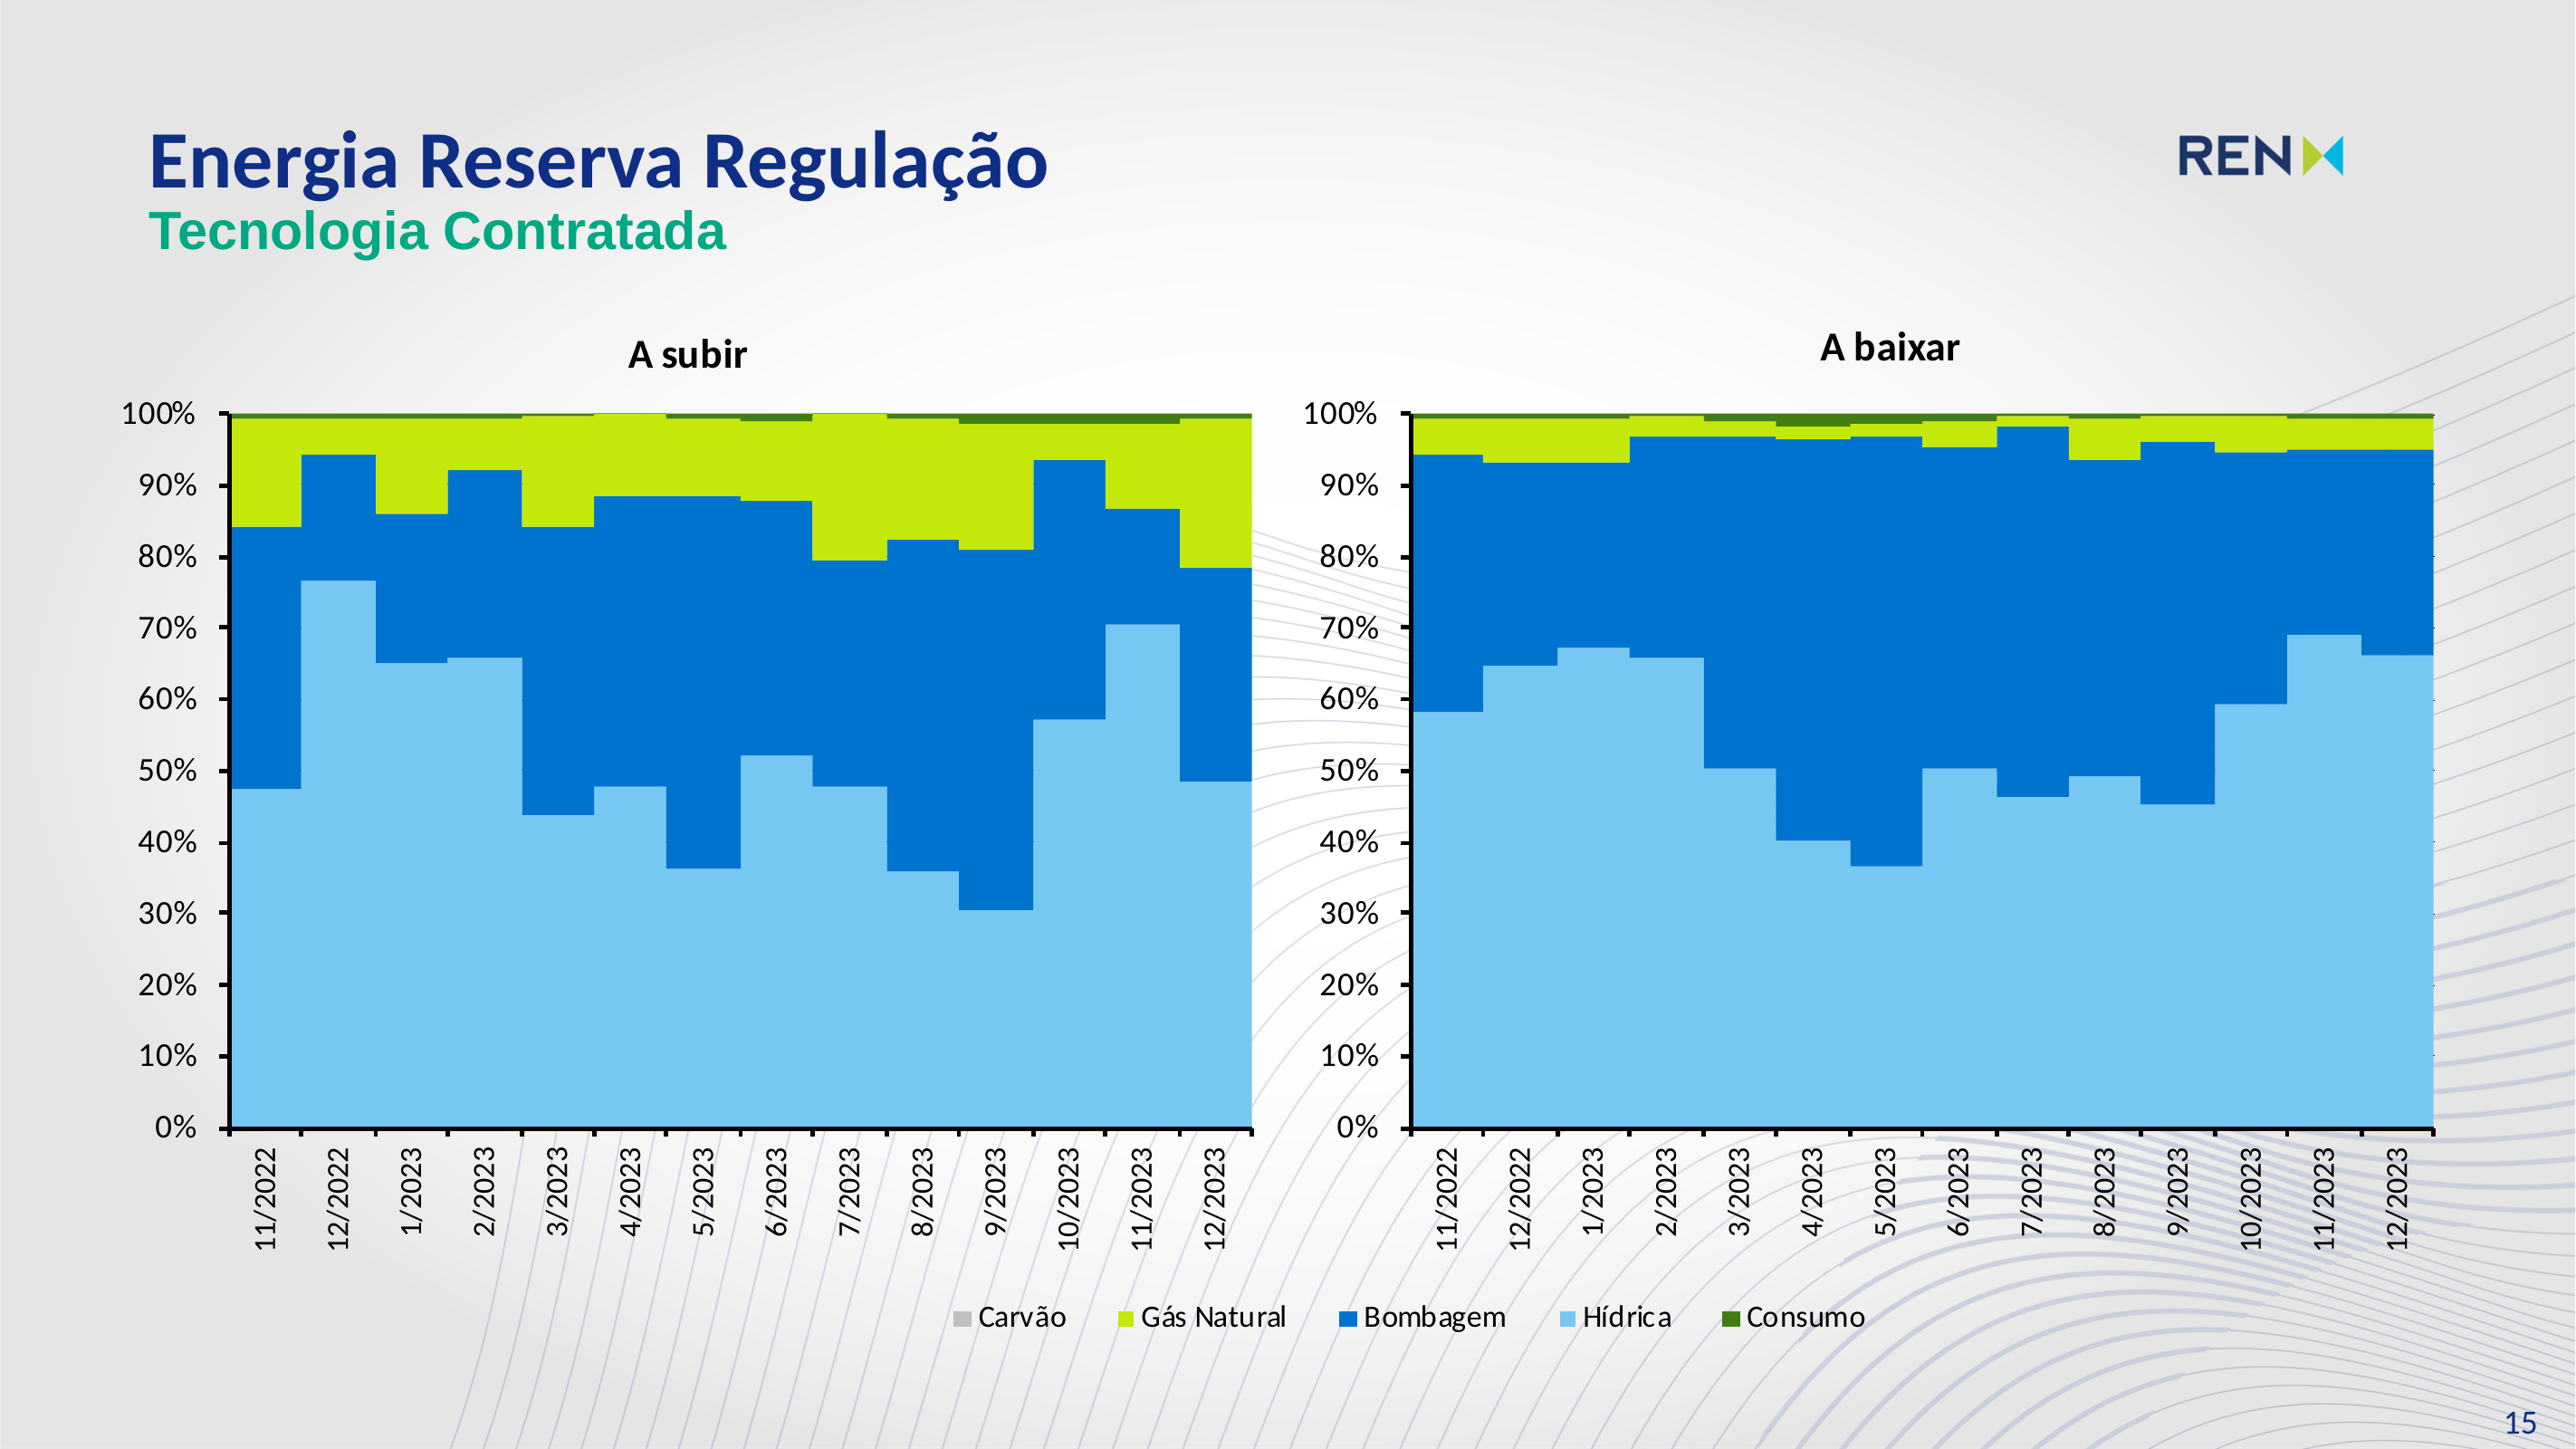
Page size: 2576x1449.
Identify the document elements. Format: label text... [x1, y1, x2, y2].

text_box 15 [2466, 1394, 2575, 1448]
list Energia Reserva Regulação [148, 117, 2152, 206]
picture [0, 0, 2576, 1449]
list Tecnologia Contratada [148, 203, 1319, 261]
